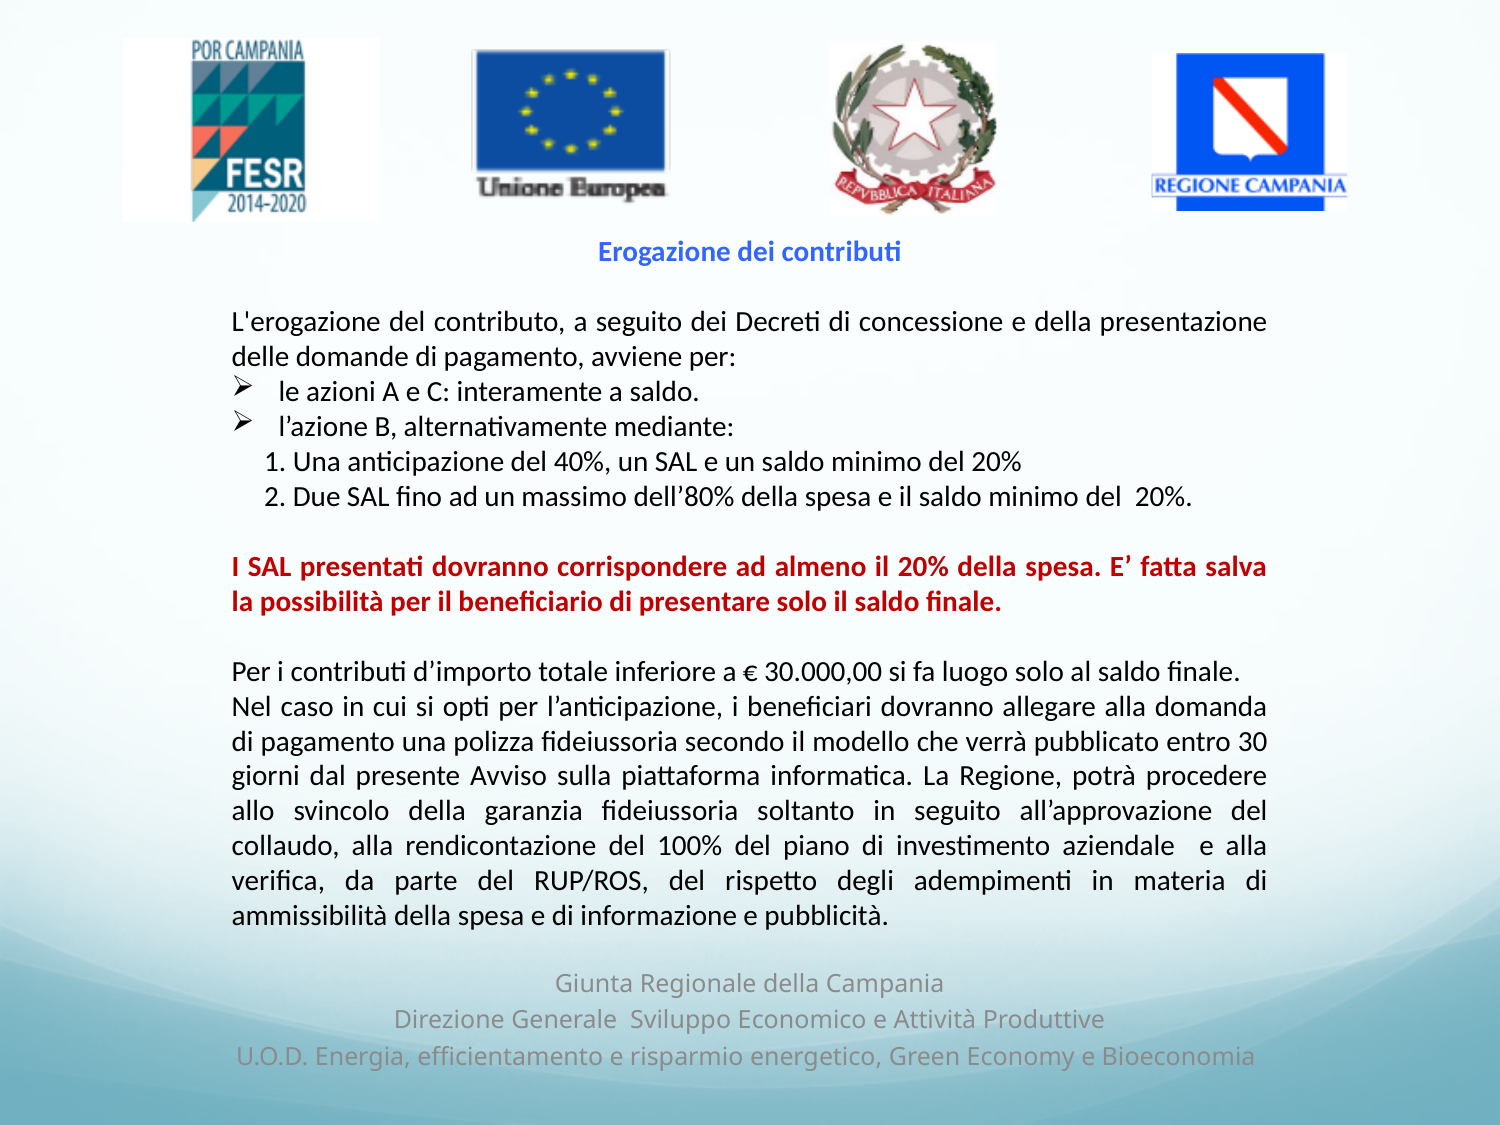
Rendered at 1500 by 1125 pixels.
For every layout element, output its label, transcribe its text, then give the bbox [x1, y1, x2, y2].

text_box Giunta Regionale della Campania Direzione Generale Sviluppo Economico e Attività Produttive U.O.D. Energia, efficientamento e risparmio energetico, Green Economy e Bioeconomia [216, 960, 1283, 1090]
text_box [216, 763, 1283, 825]
picture [470, 42, 673, 209]
text_box Erogazione dei contributi L'erogazione del contributo, a seguito dei Decreti di concessione e della presentazione delle domande di pagamento, avviene per: le azioni A e C: interamente a saldo. l’azione B, alternativamente mediante: 1. Una anticipazione del 40%, un SAL e un saldo minimo del 20% 2. Due SAL fino ad un massimo dell’80% della spesa e il saldo minimo del 20%. I SAL presentati dovranno corrispondere ad almeno il 20% della spesa. E’ fatta salva la possibilità per il beneficiario di presentare solo il saldo finale. Per i contributi d’importo totale inferiore a € 30.000,00 si fa luogo solo al saldo finale. Nel caso in cui si opti per l’anticipazione, i beneficiari dovranno allegare alla domanda di pagamento una polizza fideiussoria secondo il modello che verrà pubblicato entro 30 giorni dal presente Avviso sulla piattaforma informatica. La Regione, potrà procedere allo svincolo della garanzia fideiussoria soltanto in seguito all’approvazione del collaudo, alla rendicontazione del 100% del piano di investimento aziendale e alla verifica, da parte del RUP/ROS, del rispetto degli adempimenti in materia di ammissibilità della spesa e di informazione e pubblicità. [216, 224, 1283, 763]
text_box Erogazione dei contributi L'erogazione del contributo, a seguito dei Decreti di concessione e della presentazione delle domande di pagamento, avviene per: le azioni A e C: interamente a saldo. l’azione B, alternativamente mediante: 1. Una anticipazione del 40%, un SAL e un saldo minimo del 20% 2. Due SAL fino ad un massimo dell’80% della spesa e il saldo minimo del 20%. I SAL presentati dovranno corrispondere ad almeno il 20% della spesa. E’ fatta salva la possibilità per il beneficiario di presentare solo il saldo finale. Per i contributi d’importo totale inferiore a € 30.000,00 si fa luogo solo al saldo finale. Nel caso in cui si opti per l’anticipazione, i beneficiari dovranno allegare alla domanda di pagamento una polizza fideiussoria secondo il modello che verrà pubblicato entro 30 giorni dal presente Avviso sulla piattaforma informatica. La Regione, potrà procedere allo svincolo della garanzia fideiussoria soltanto in seguito all’approvazione del collaudo, alla rendicontazione del 100% del piano di investimento aziendale e alla verifica, da parte del RUP/ROS, del rispetto degli adempimenti in materia di ammissibilità della spesa e di informazione e pubblicità. [216, 825, 1283, 939]
